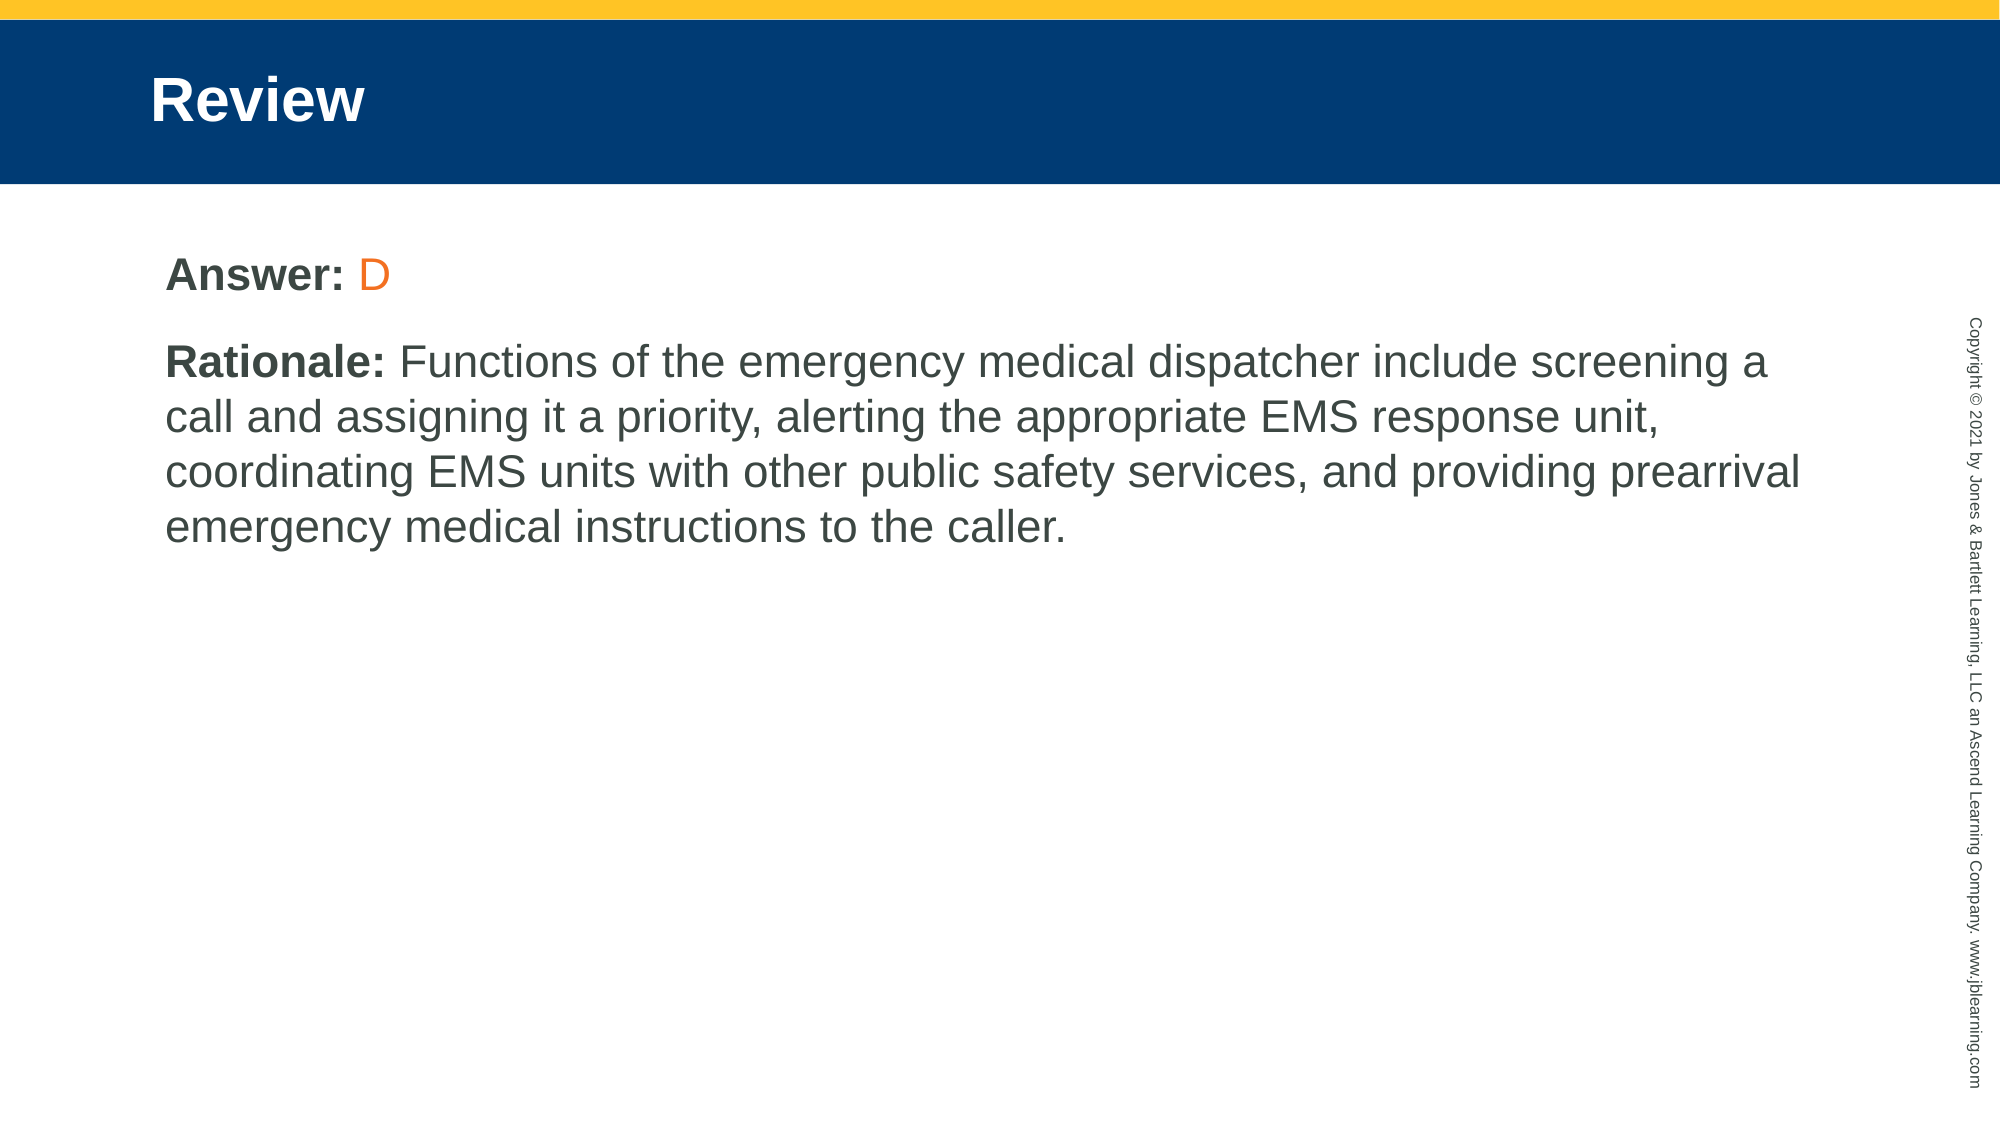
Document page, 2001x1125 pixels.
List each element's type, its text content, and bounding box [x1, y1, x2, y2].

list Answer: D Rationale: Functions of the emergency medical dispatcher include screening a call and assigning it a priority, alerting the appropriate EMS response unit, coordinating EMS units with other public safety services, and providing prearrival emergency medical instructions to the caller. [150, 237, 1850, 1025]
title Review [0, 19, 2000, 185]
